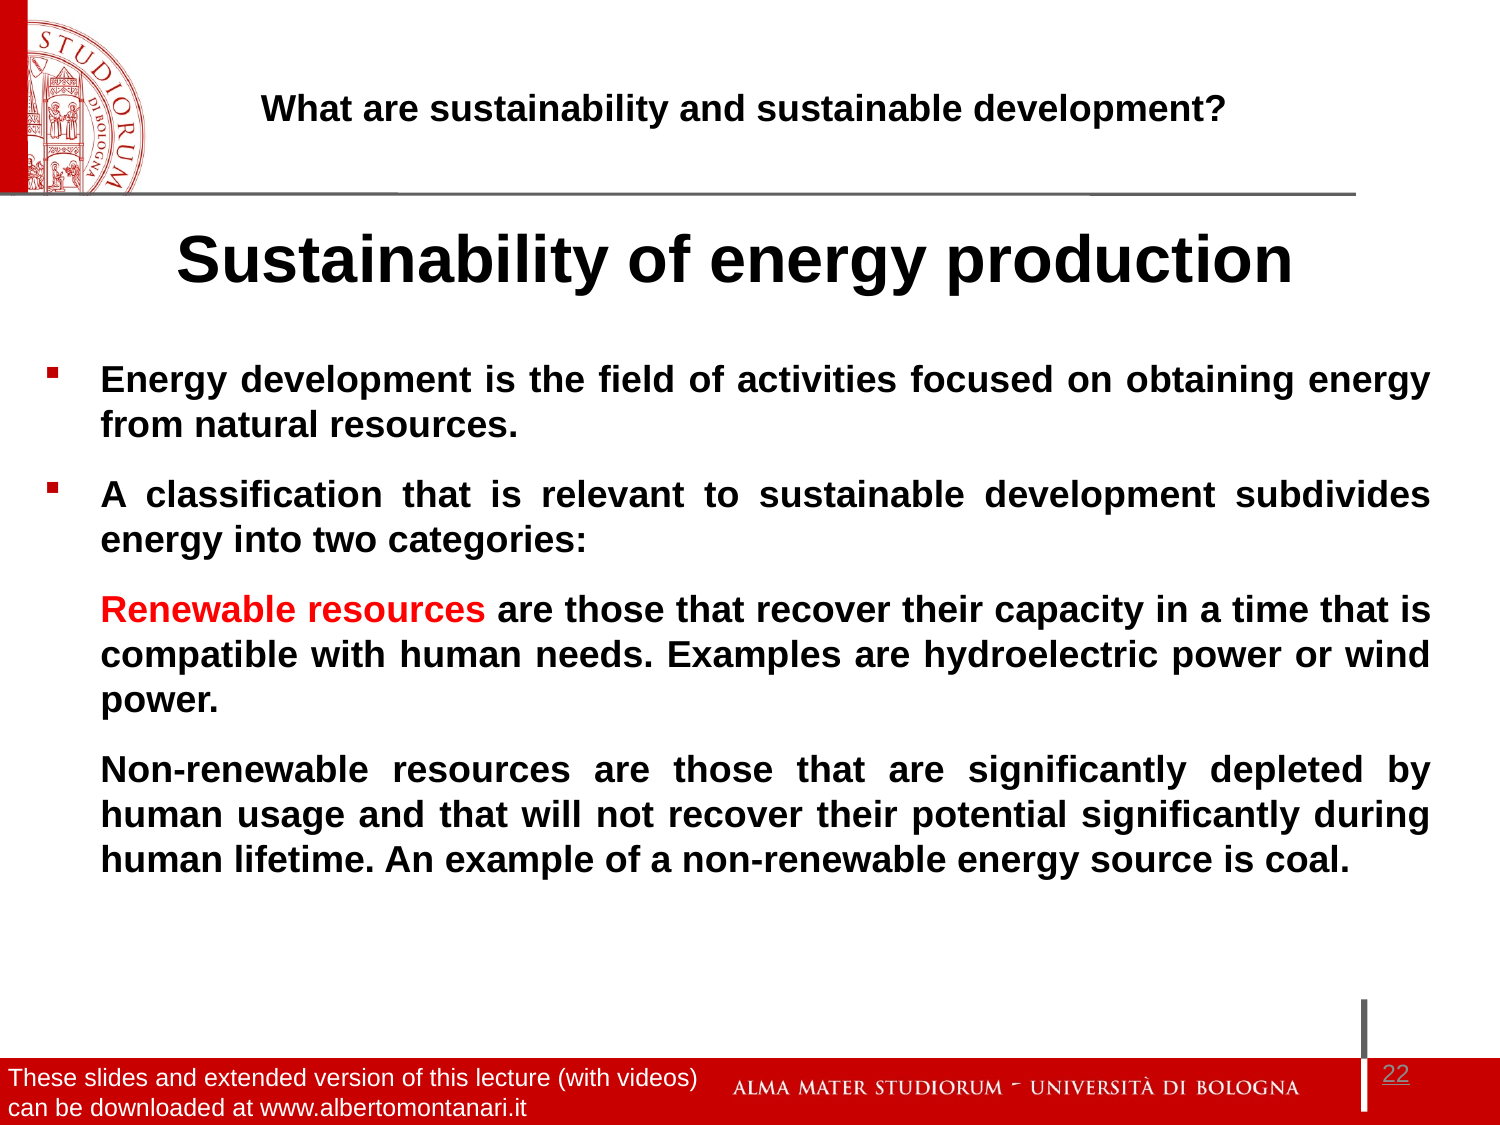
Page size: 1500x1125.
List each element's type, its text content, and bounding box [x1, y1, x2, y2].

picture [0, 1058, 1500, 1125]
picture [28, 16, 151, 192]
slide_number 22 [1074, 1042, 1425, 1103]
text_box Sustainability of energy production [124, 208, 1348, 304]
list Energy development is the field of activities focused on obtaining energy from natural resources. A classification that is relevant to sustainable development subdivides energy into two categories: Renewable resources are those that recover their capacity in a time that is compatible with human needs. Examples are hydroelectric power or wind power. Non-renewable resources are those that are significantly depleted by human usage and that will not recover their potential significantly during human lifetime. An example of a non-renewable energy source is coal. [29, 347, 1447, 1001]
